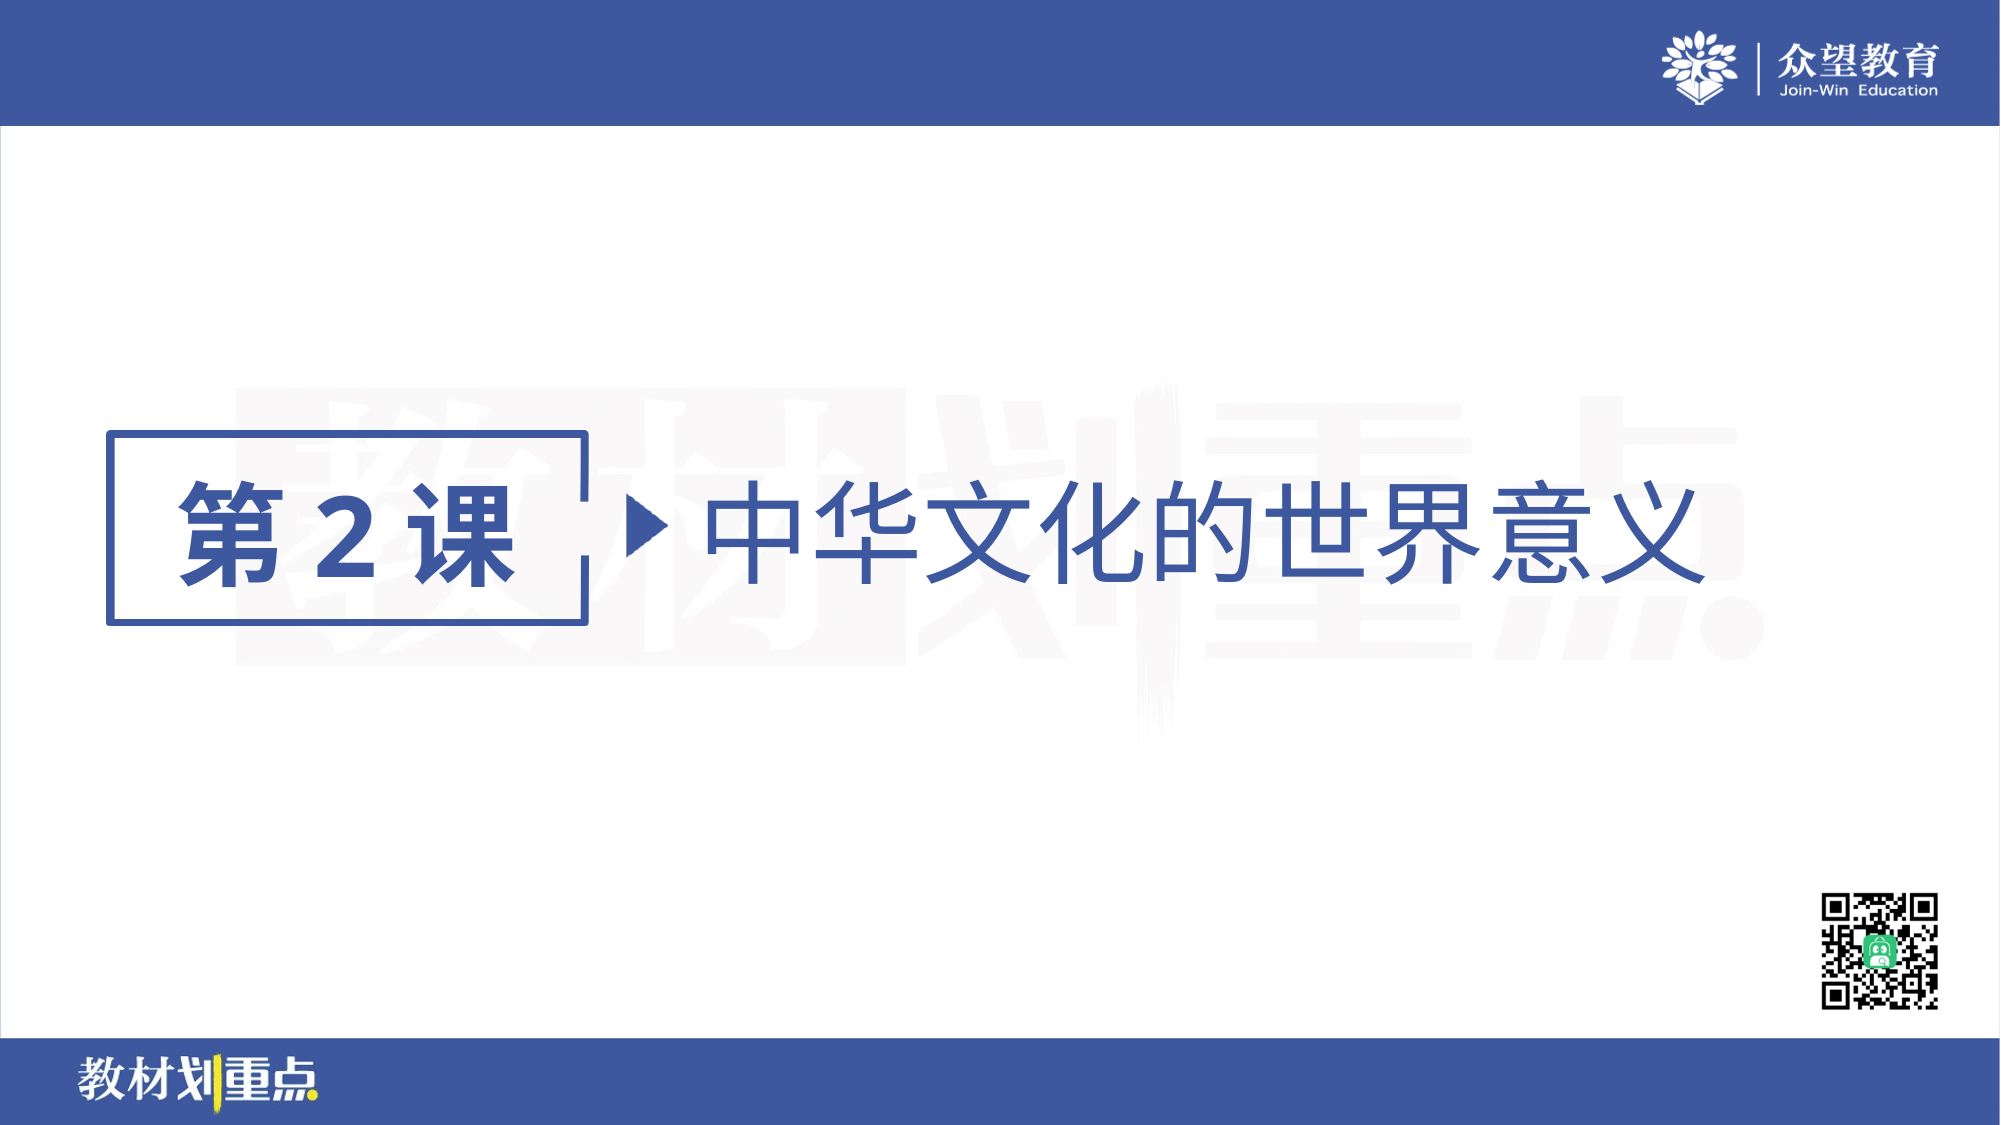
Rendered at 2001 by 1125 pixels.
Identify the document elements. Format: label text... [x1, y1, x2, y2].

text_box 第2课 [106, 626, 585, 632]
picture [0, 0, 2000, 1125]
text_box 中华文化的世界意义 [697, 371, 1997, 686]
